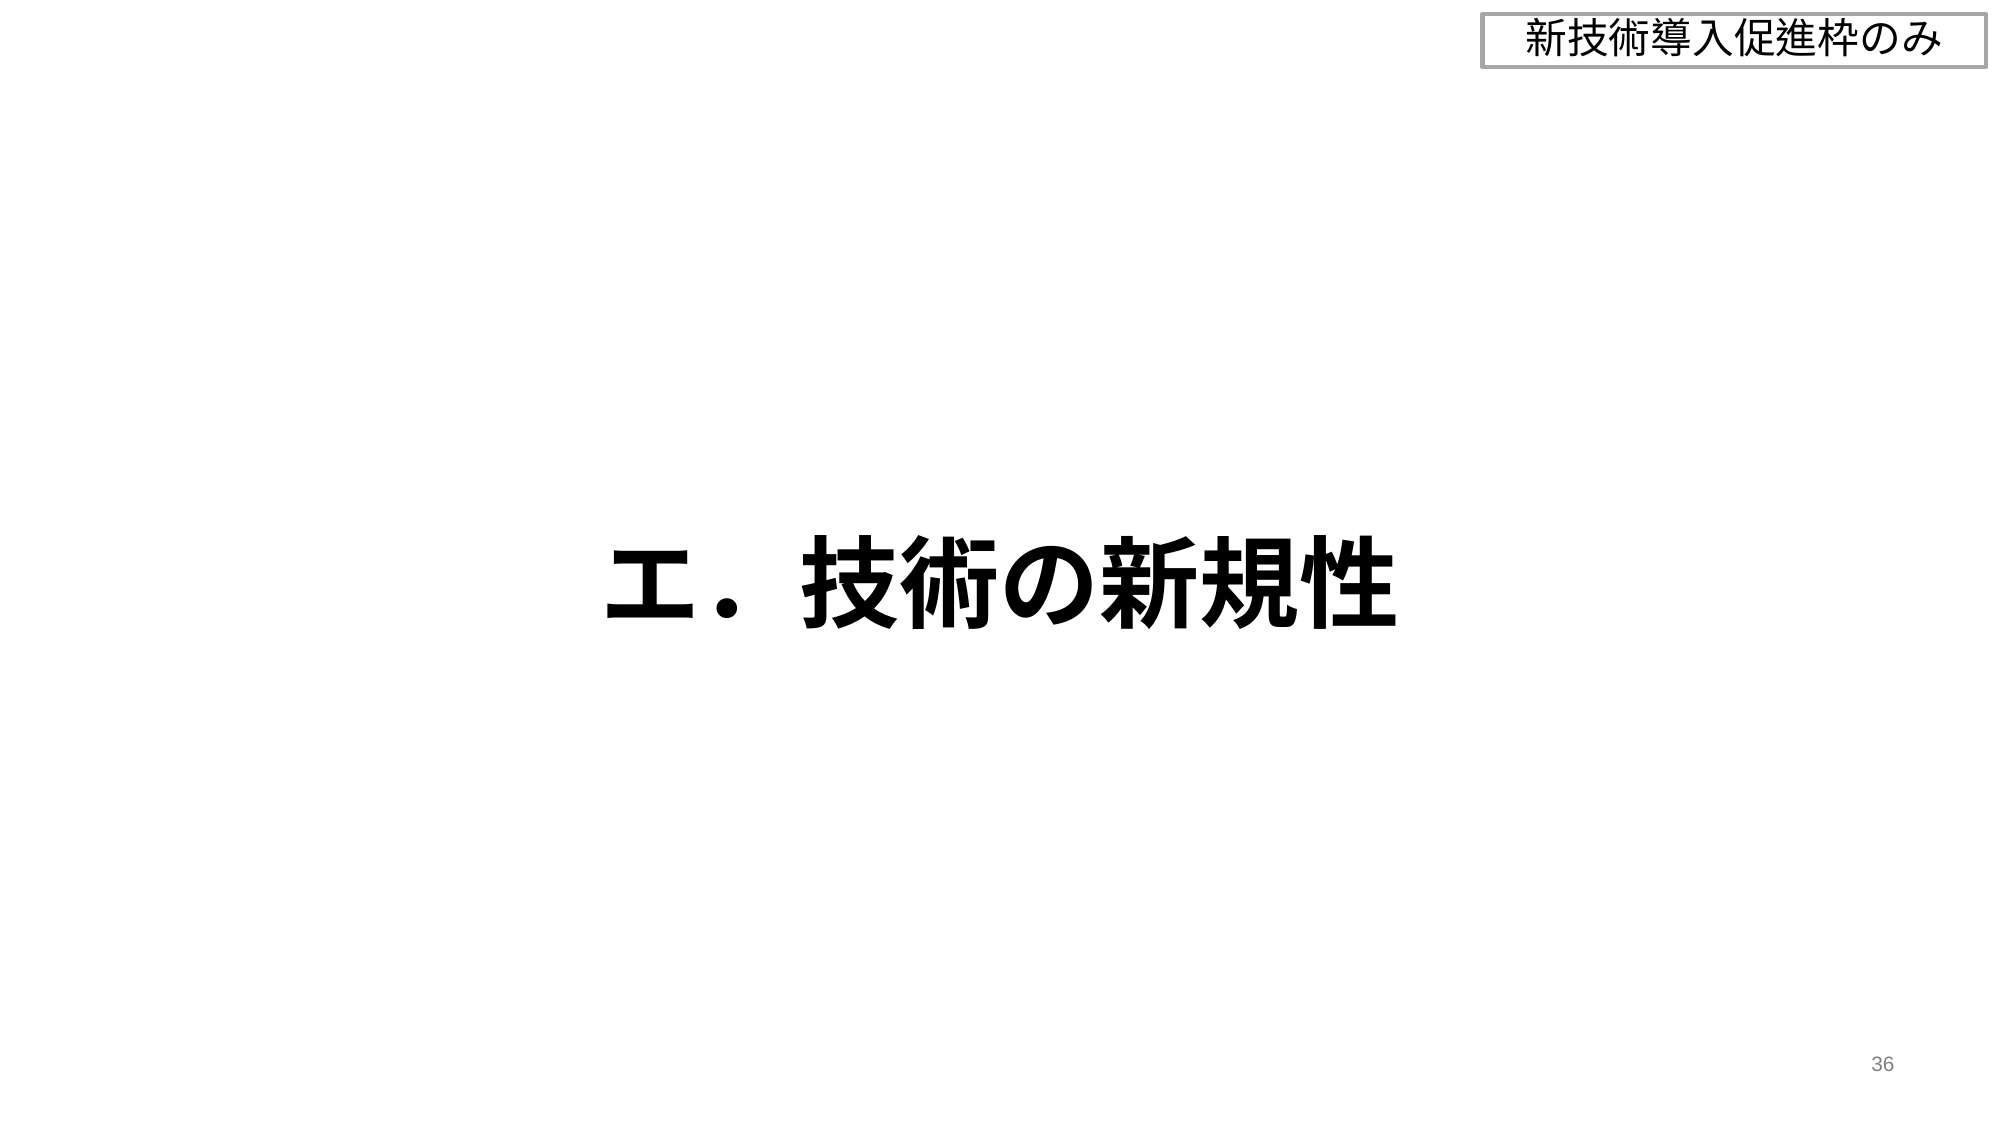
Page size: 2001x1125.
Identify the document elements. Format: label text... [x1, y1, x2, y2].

text_box 新技術導入促進枠のみ [1482, 13, 1986, 68]
title エ．技術の新規性 [103, 534, 1897, 644]
